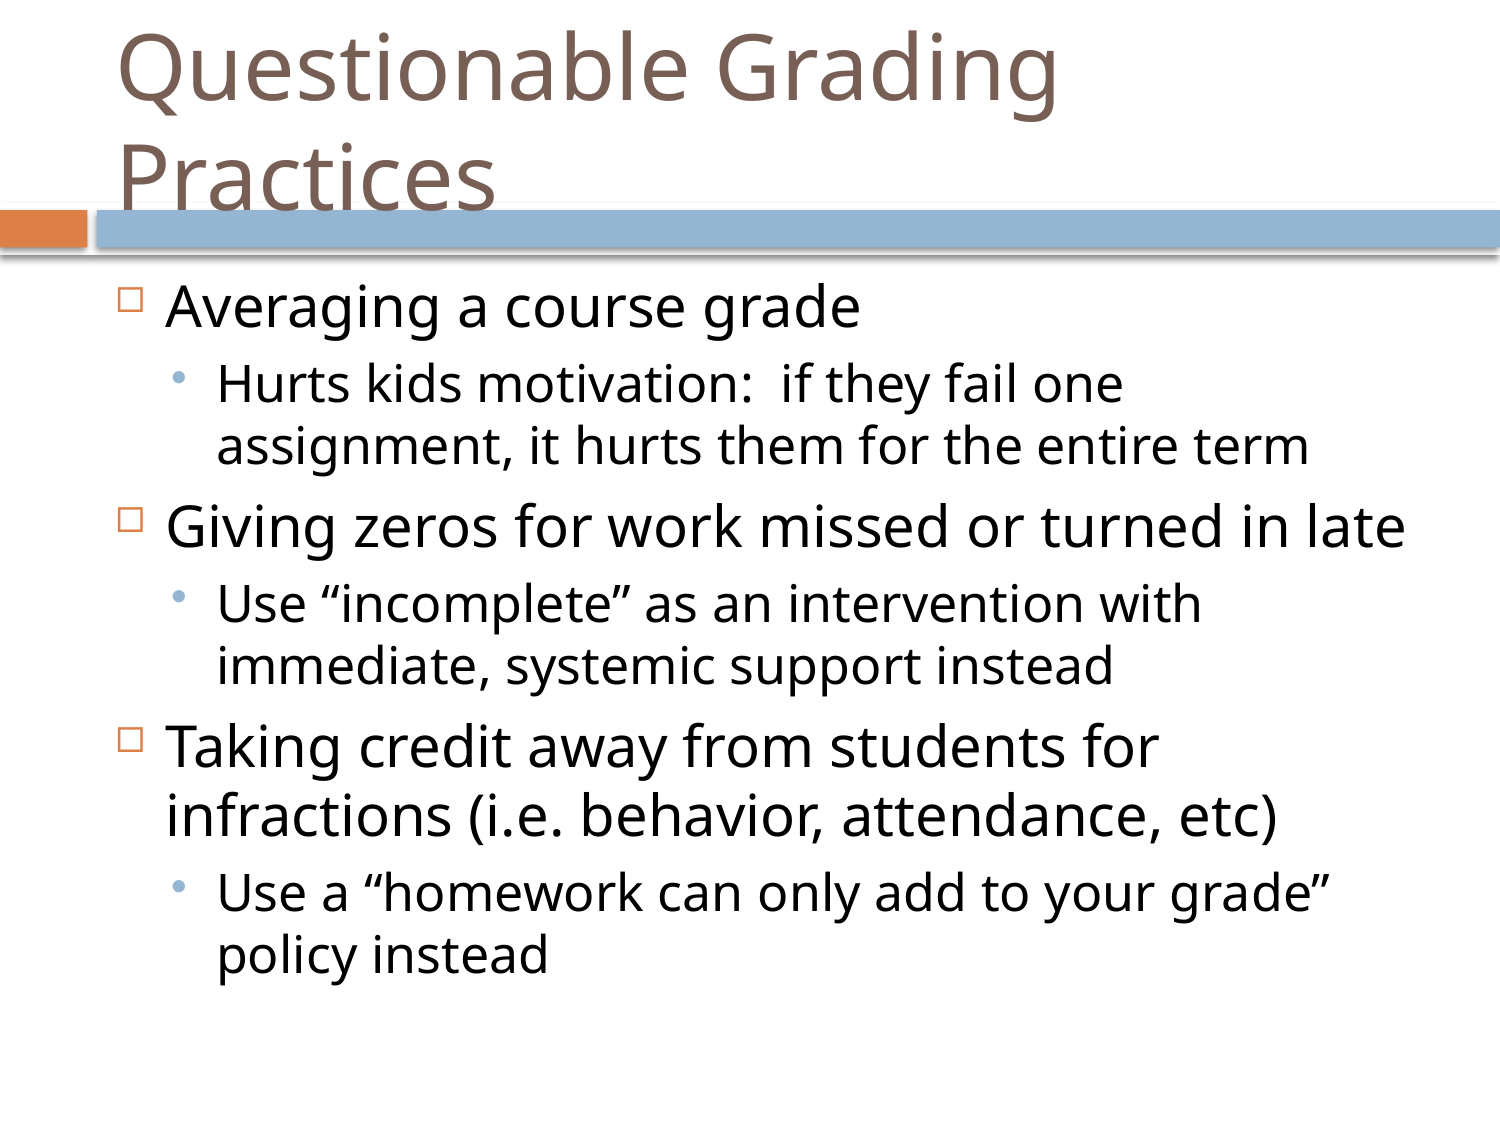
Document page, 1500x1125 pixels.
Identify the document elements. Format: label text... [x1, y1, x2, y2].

list Averaging a course grade Hurts kids motivation: if they fail one assignment, it hurts them for the entire term Giving zeros for work missed or turned in late Use “incomplete” as an intervention with immediate, systemic support instead Taking credit away from students for infractions (i.e. behavior, attendance, etc) Use a “homework can only add to your grade” policy instead [100, 262, 1438, 1000]
title Questionable Grading Practices [100, 37, 1438, 200]
